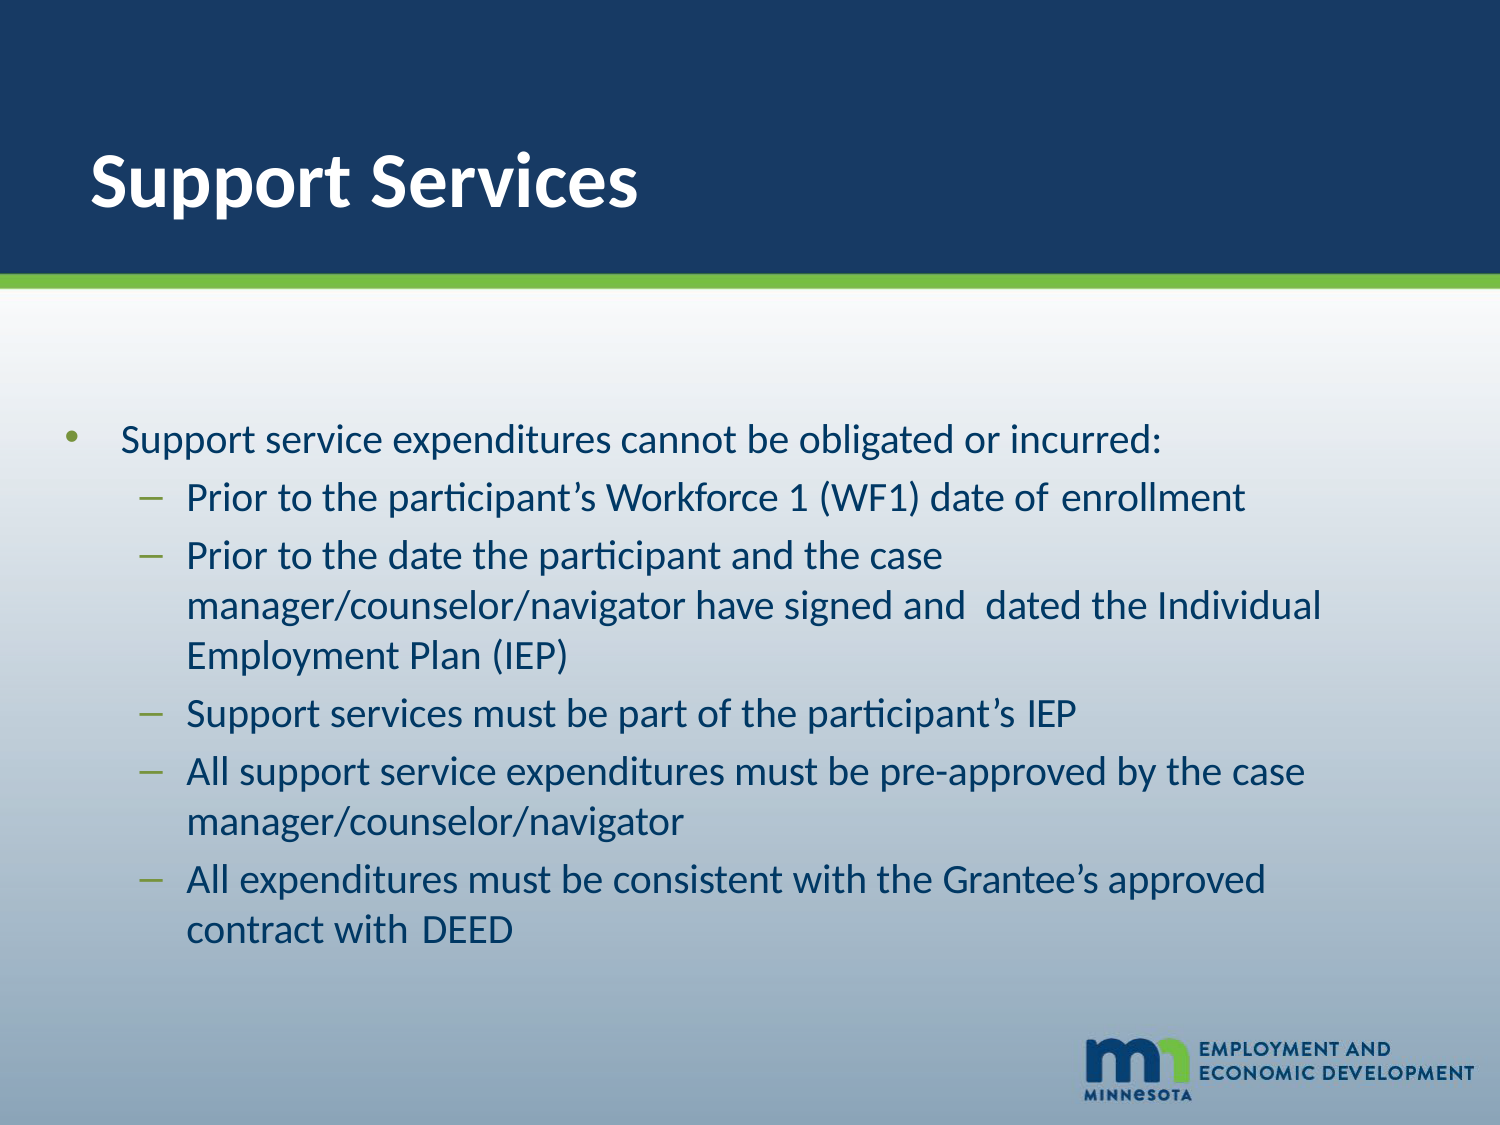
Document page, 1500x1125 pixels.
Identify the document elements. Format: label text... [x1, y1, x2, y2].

title Support Services [87, 126, 642, 317]
picture [0, 0, 1500, 1125]
text_box Support service expenditures cannot be obligated or incurred: Prior to the participant’s Workforce 1 (WF1) date of enrollment Prior to the date the participant and the case manager/counselor/navigator have signed and dated the Individual Employment Plan (IEP) Support services must be part of the participant’s IEP All support service expenditures must be pre-approved by the case manager/counselor/navigator All expenditures must be consistent with the Grantee’s approved contract with DEED [62, 376, 1413, 1011]
